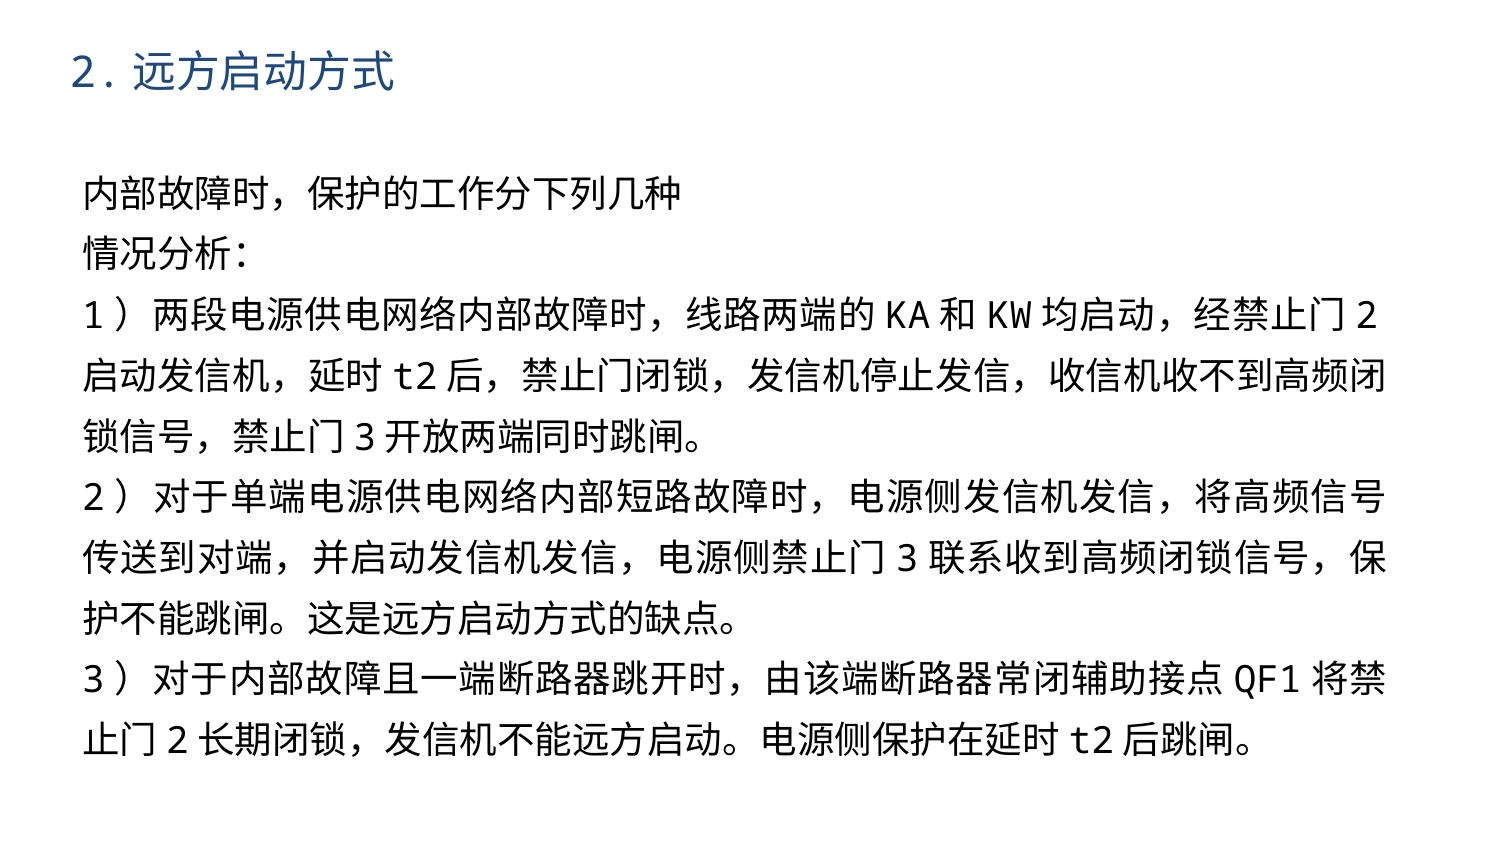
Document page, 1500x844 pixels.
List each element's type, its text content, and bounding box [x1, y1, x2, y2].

text_box 内部故障时，保护的工作分下列几种 情况分析： 1）两段电源供电网络内部故障时，线路两端的KA和KW均启动，经禁止门2启动发信机，延时t2后，禁止门闭锁，发信机停止发信，收信机收不到高频闭锁信号，禁止门3开放两端同时跳闸。 2）对于单端电源供电网络内部短路故障时，电源侧发信机发信，将高频信号传送到对端，并启动发信机发信，电源侧禁止门3联系收到高频闭锁信号，保护不能跳闸。这是远方启动方式的缺点。 3）对于内部故障且一端断路器跳开时，由该端断路器常闭辅助接点QF1将禁止门2长期闭锁，发信机不能远方启动。电源侧保护在延时t2后跳闸。 [67, 146, 1402, 769]
text_box 2.远方启动方式 [54, 36, 715, 108]
